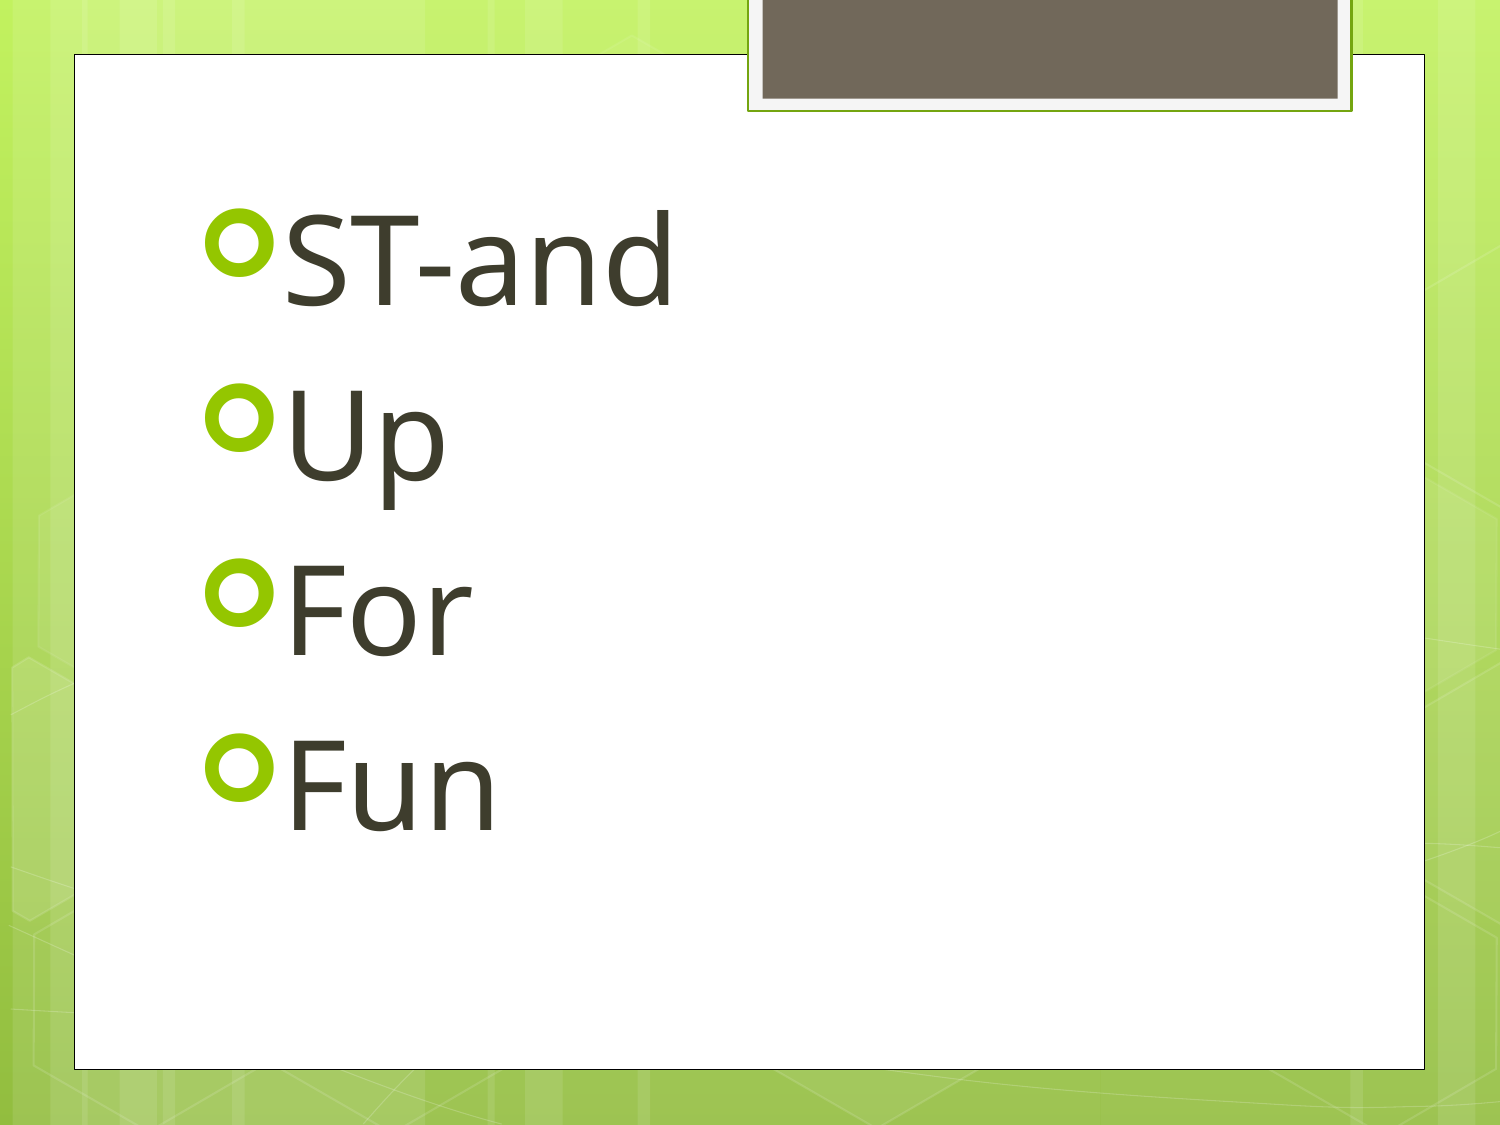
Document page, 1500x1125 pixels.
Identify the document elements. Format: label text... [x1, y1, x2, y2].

list ST-and Up For Fun [171, 172, 1283, 1047]
